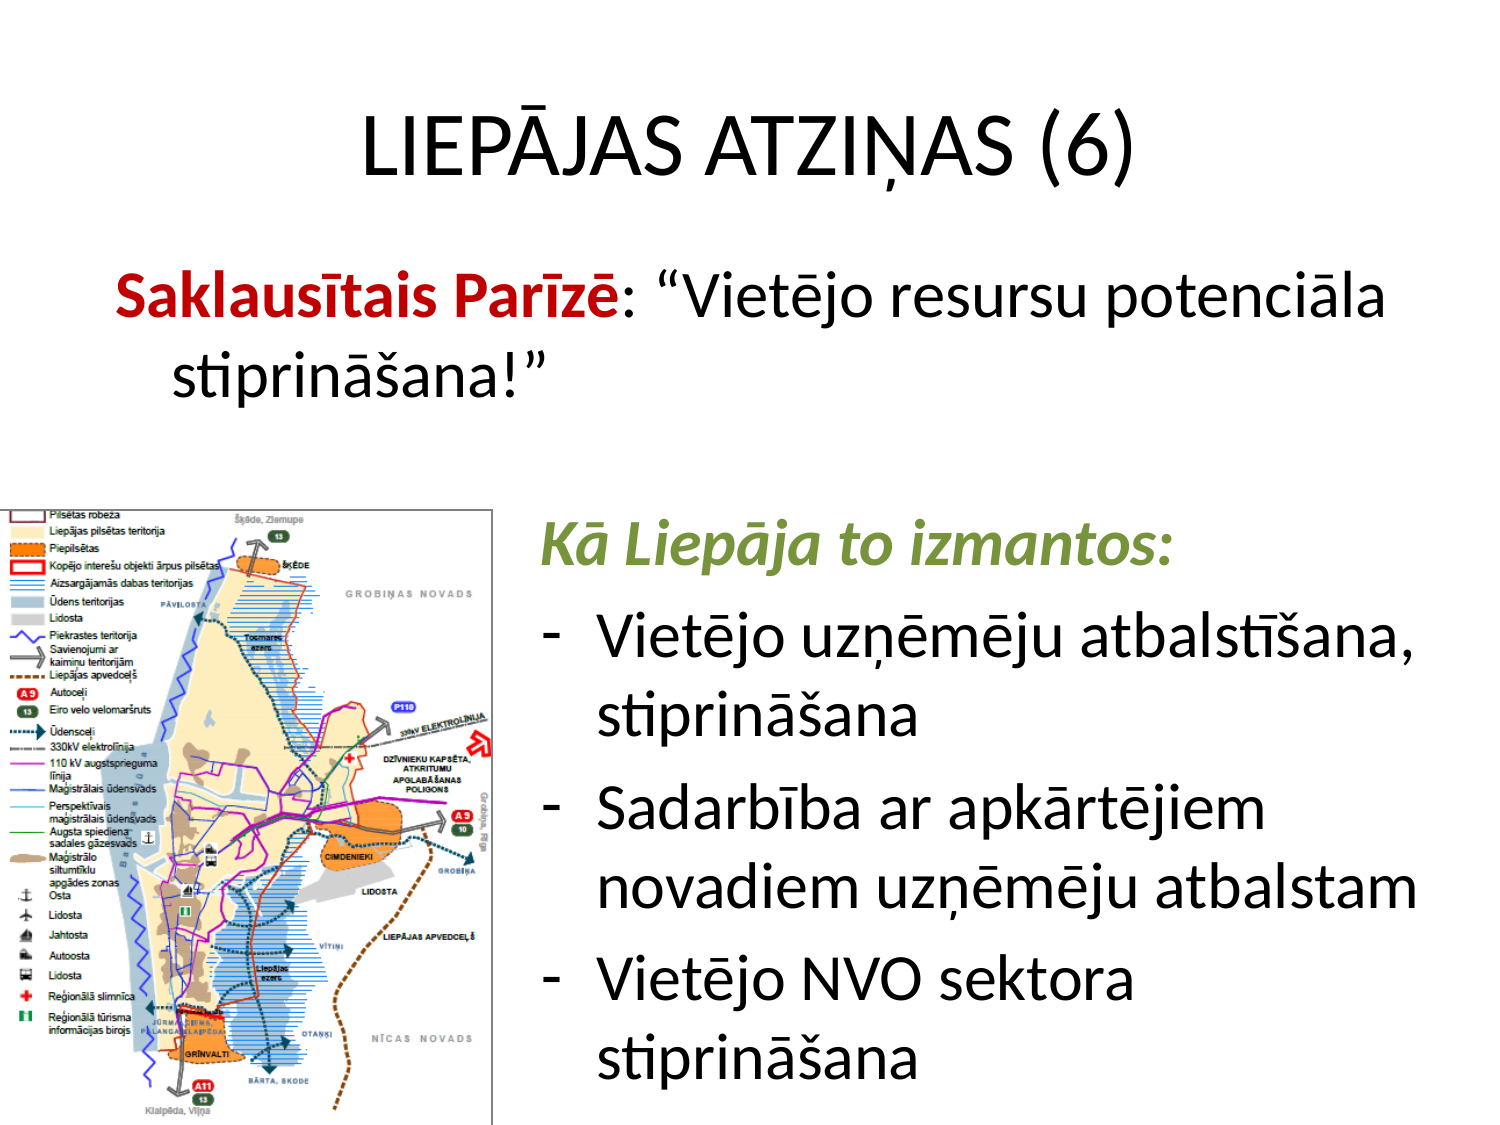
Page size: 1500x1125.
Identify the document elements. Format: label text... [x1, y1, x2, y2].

title LIEPĀJAS ATZIŅAS (6) [75, 45, 1425, 233]
picture [0, 510, 492, 1125]
text_box Kā Liepāja to izmantos: Vietējo uzņēmēju atbalstīšana, stiprināšana Sadarbība ar apkārtējiem novadiem uzņēmēju atbalstam Vietējo NVO sektora stiprināšana [525, 491, 1483, 1106]
list Saklausītais Parīzē: “Vietējo resursu potenciāla stiprināšana!” [100, 243, 1451, 426]
